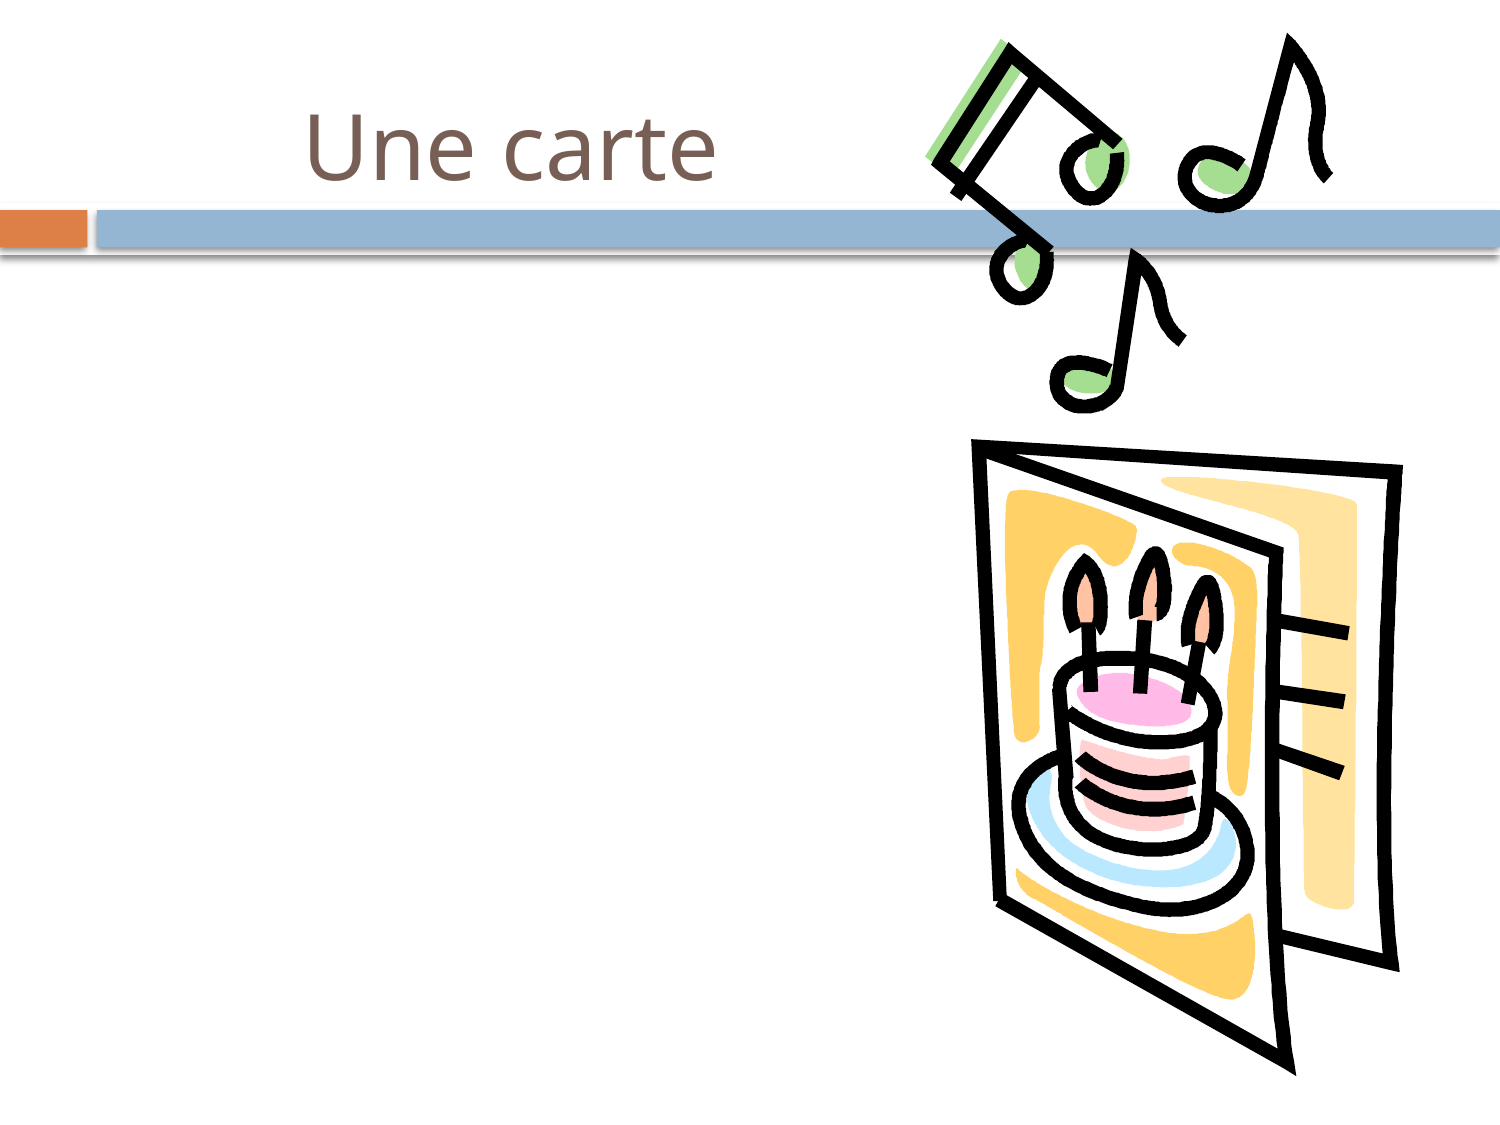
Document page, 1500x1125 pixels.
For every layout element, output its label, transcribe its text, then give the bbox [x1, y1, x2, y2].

title Une carte [0, 50, 918, 238]
picture [924, 24, 1415, 1088]
